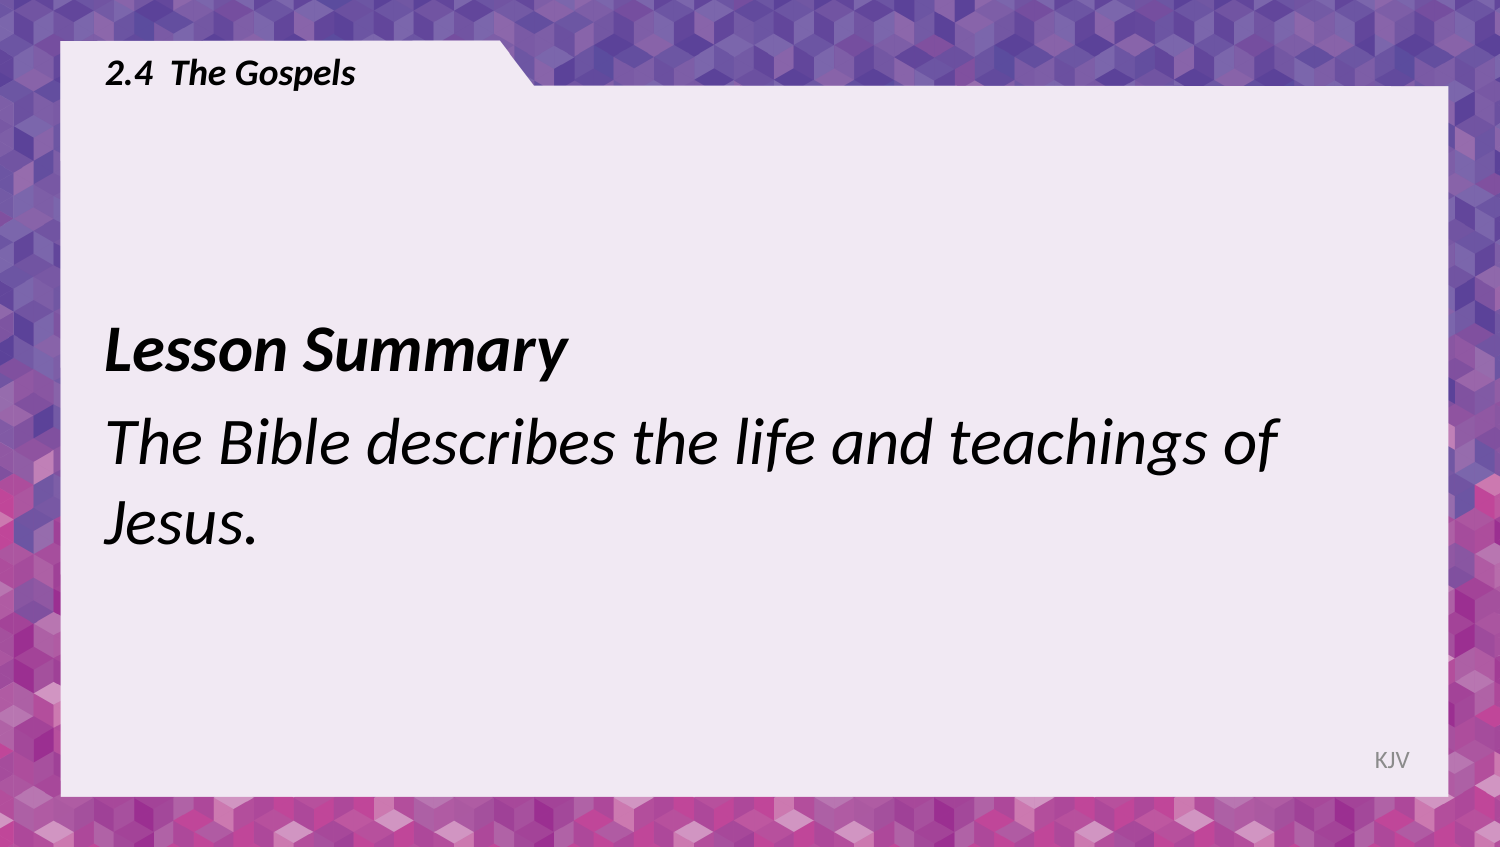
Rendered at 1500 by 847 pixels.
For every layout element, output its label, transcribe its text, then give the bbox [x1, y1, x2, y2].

title 2.4 The Gospels [89, 33, 1420, 108]
picture [0, 0, 1500, 847]
footer KJV [950, 736, 1425, 782]
list Lesson Summary The Bible describes the life and teachings of Jesus. [89, 141, 1403, 722]
